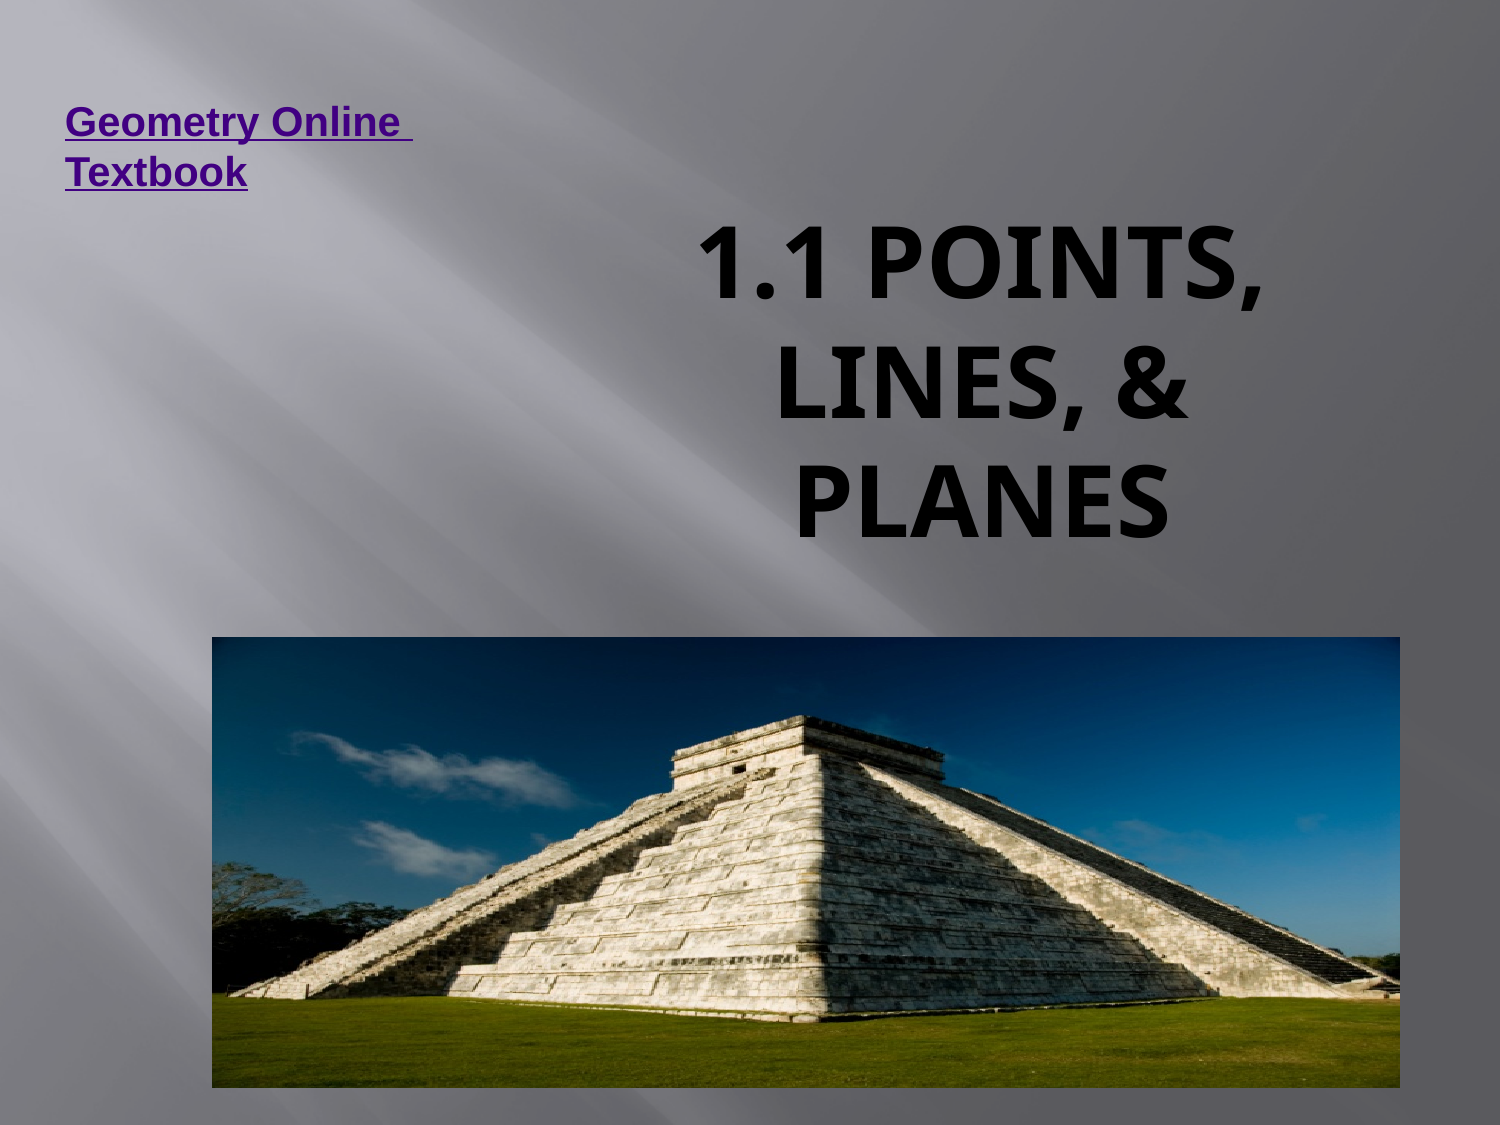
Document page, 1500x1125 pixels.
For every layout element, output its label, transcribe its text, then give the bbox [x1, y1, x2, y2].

picture [212, 637, 1401, 1088]
picture [212, 666, 220, 671]
picture [950, 767, 961, 773]
title 1.1 Points, Lines, & Planes [562, 87, 1400, 558]
text_box Geometry Online Textbook [49, 87, 438, 203]
